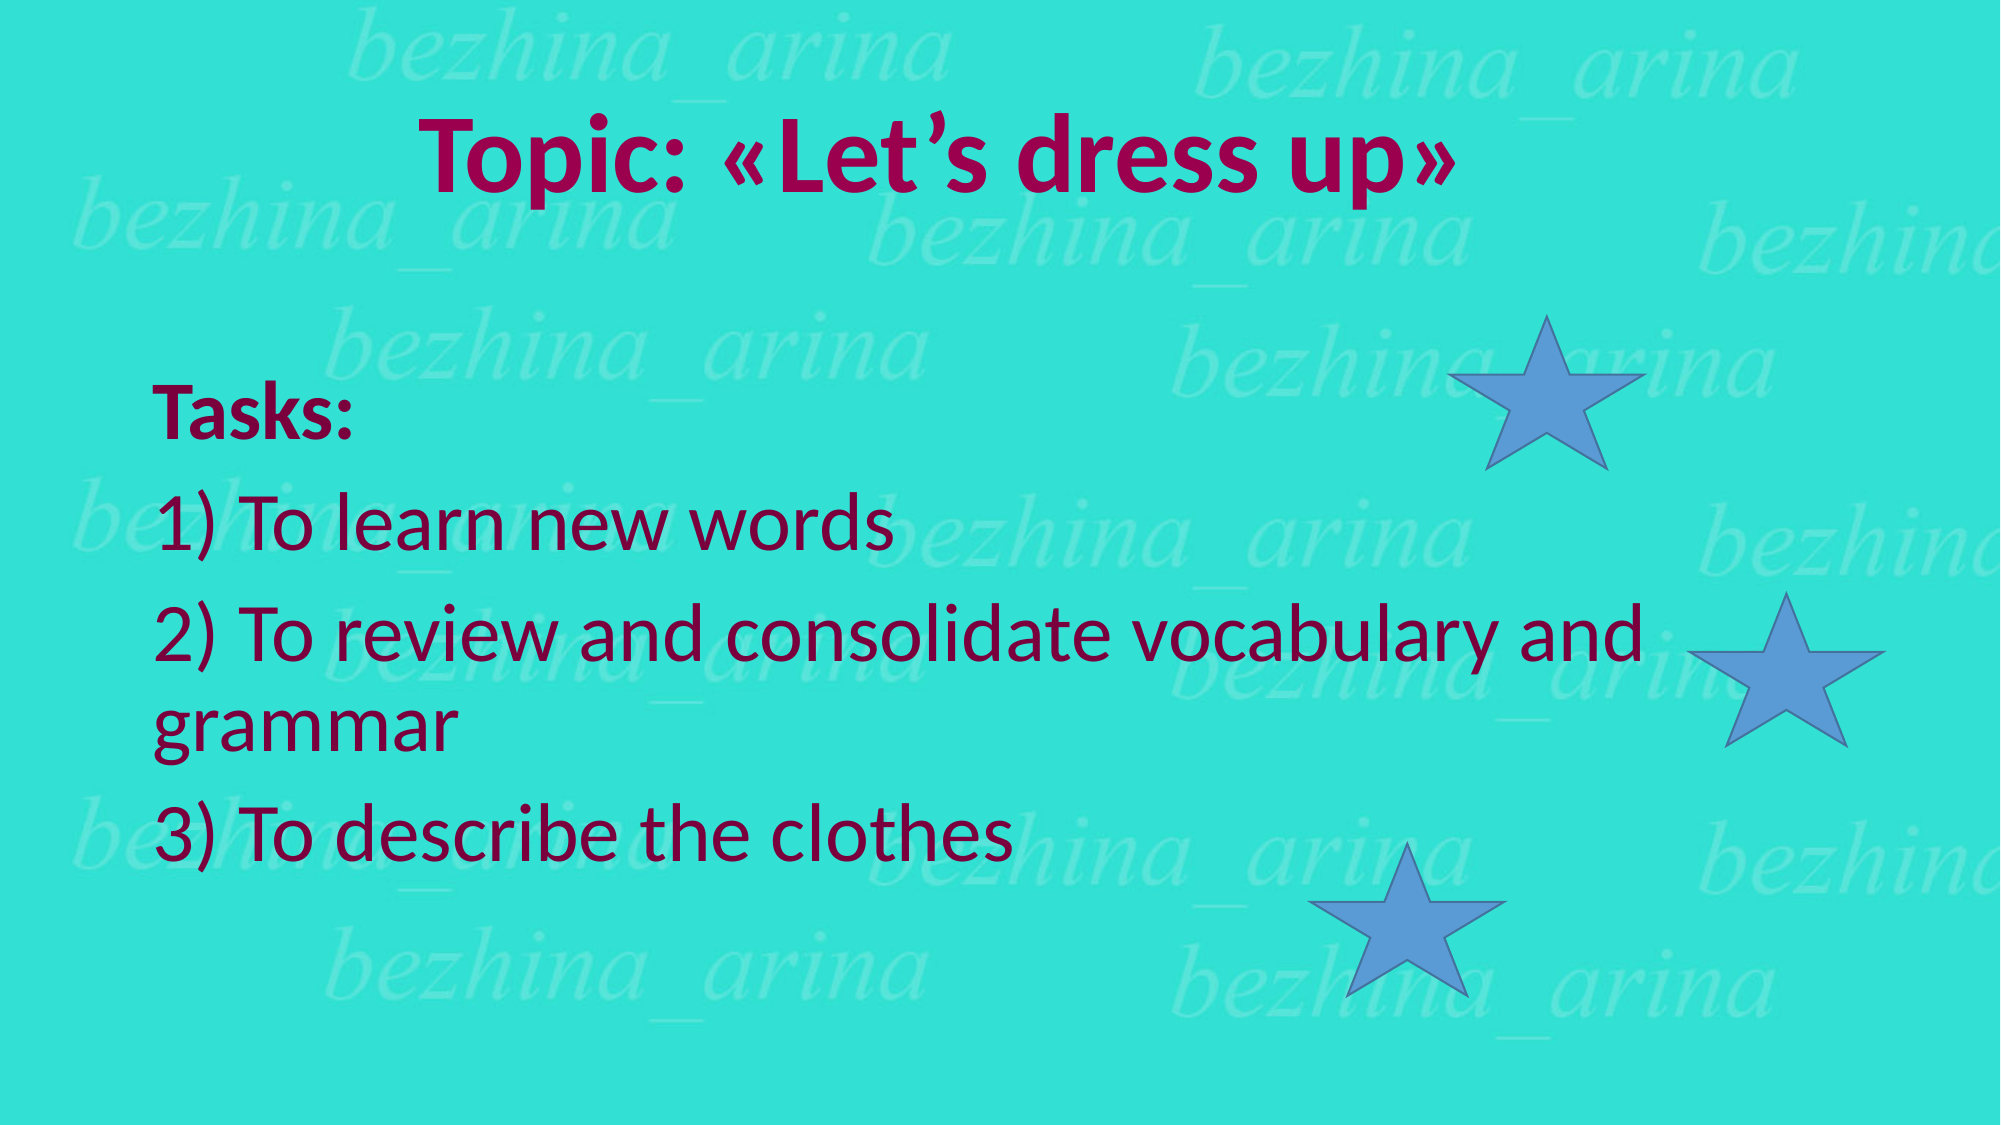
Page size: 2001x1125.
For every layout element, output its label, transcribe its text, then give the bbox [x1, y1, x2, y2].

picture [0, 0, 2001, 1125]
text_box [1446, 313, 1648, 472]
text_box [1685, 590, 1887, 749]
list Tasks: 1) To learn new words 2) To review and consolidate vocabulary and grammar 3) To describe the clothes [137, 360, 1863, 1075]
text_box [1306, 840, 1508, 999]
text_box Topic: «Let’s dress up» [403, 72, 1597, 358]
